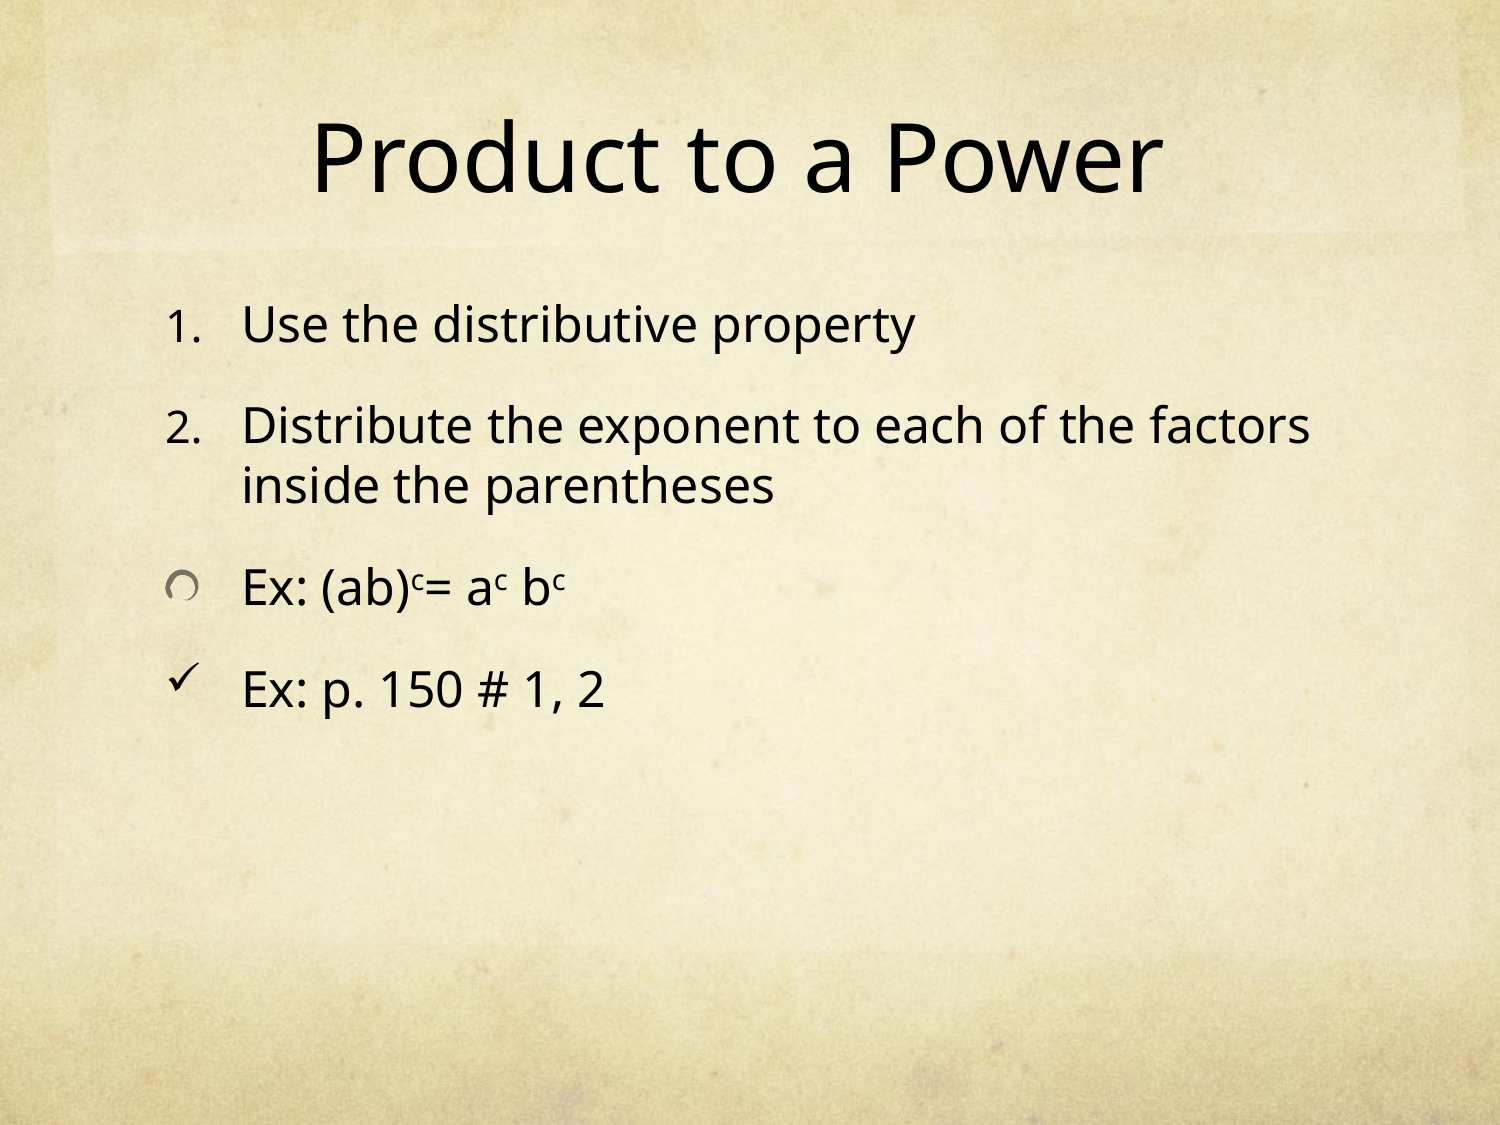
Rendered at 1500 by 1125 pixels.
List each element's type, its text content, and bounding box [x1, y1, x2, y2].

list Use the distributive property Distribute the exponent to each of the factors inside the parentheses Ex: (ab)c= ac bc Ex: p. 150 # 1, 2 [150, 284, 1350, 950]
picture [0, 0, 1500, 1125]
title Product to a Power [150, 82, 1350, 225]
